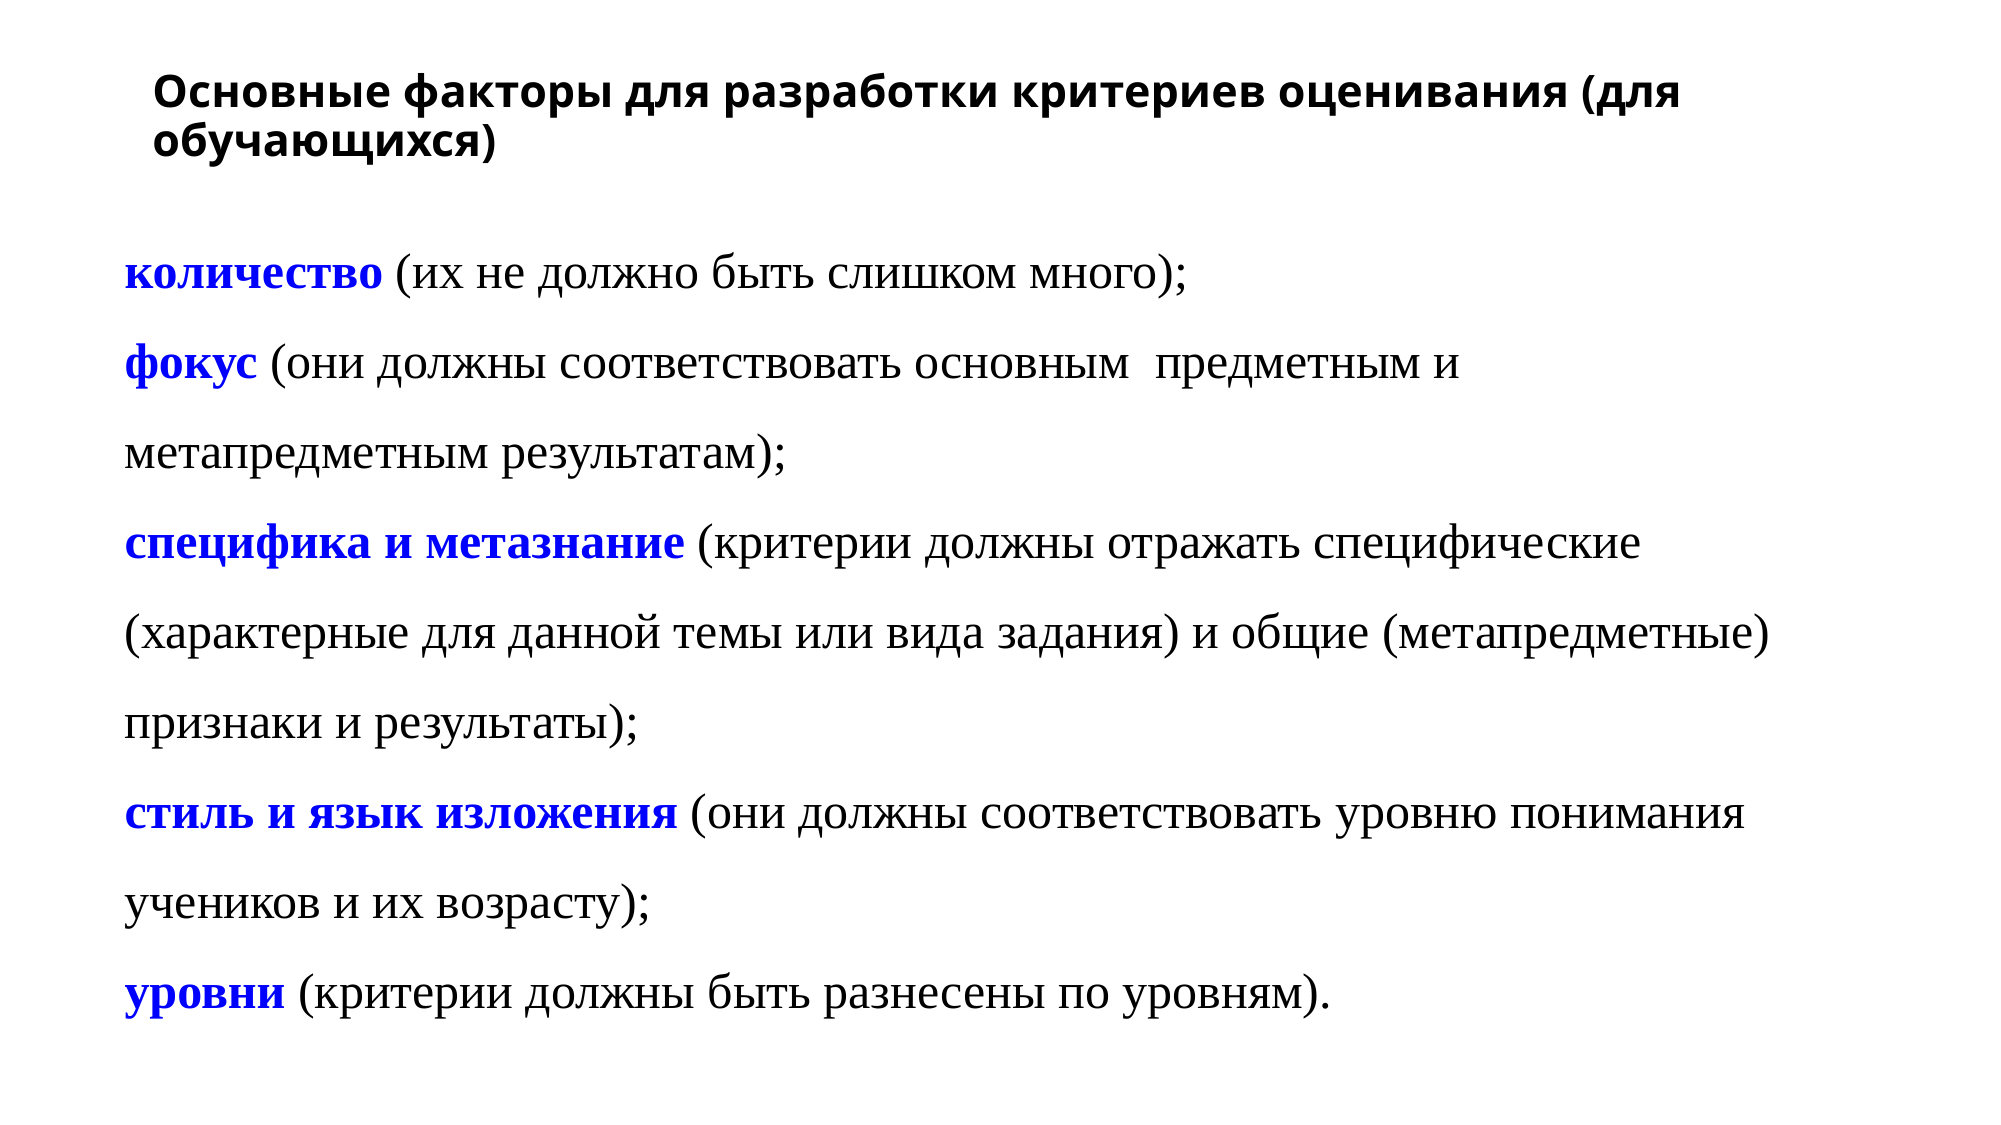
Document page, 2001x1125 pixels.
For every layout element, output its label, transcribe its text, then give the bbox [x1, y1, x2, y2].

text_box количество (их не должно быть слишком много); фокус (они должны соответствовать основным предметным и метапредметным результатам); специфика и метазнание (критерии должны отражать специфические (характерные для данной темы или вида задания) и общие (метапредметные) признаки и результаты); стиль и язык изложения (они должны соответствовать уровню понимания учеников и их возрасту); уровни (критерии должны быть разнесены по уровням). [109, 201, 1837, 1116]
title Основные факторы для разработки критериев оценивания (для обучающихся) [137, 59, 1863, 278]
